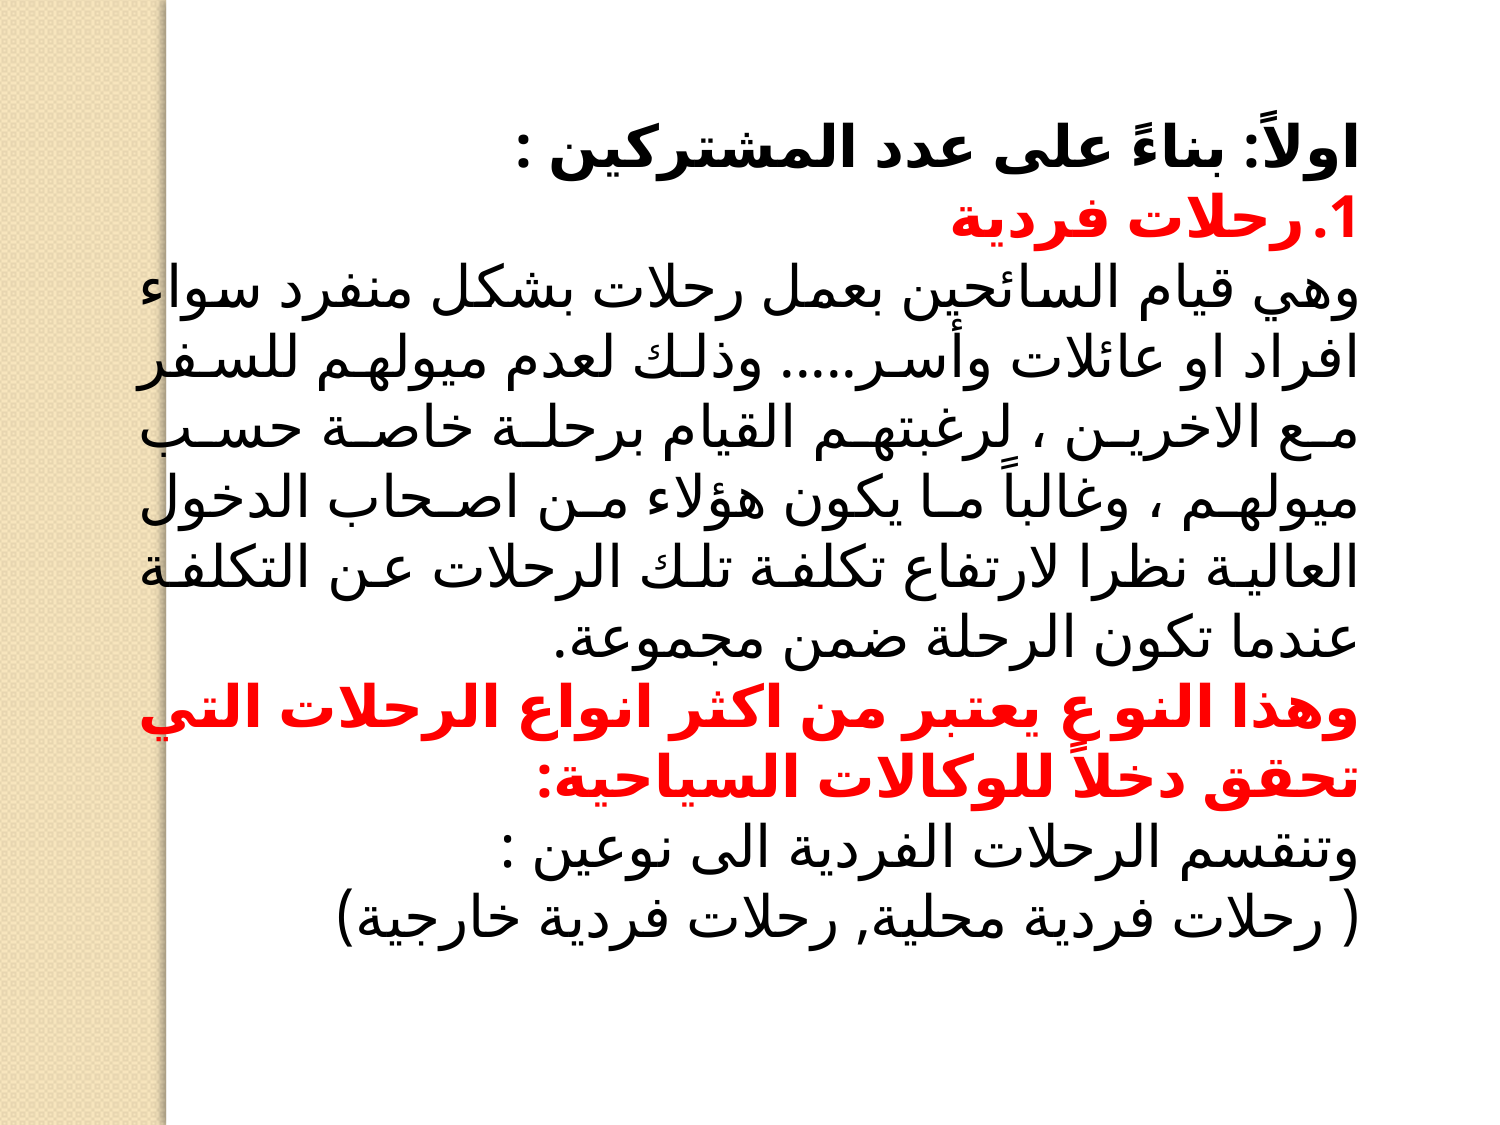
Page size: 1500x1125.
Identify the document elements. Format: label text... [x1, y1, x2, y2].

text_box اولاً: بناءً على عدد المشتركين : رحلات فردية وهي قيام السائحين بعمل رحلات بشكل منفرد سواء افراد او عائلات وأسر..... وذلك لعدم ميولهم للسفر مع الاخرين ، لرغبتهم القيام برحلة خاصة حسب ميولهم ، وغالباً ما يكون هؤلاء من اصحاب الدخول العالية نظرا لارتفاع تكلفة تلك الرحلات عن التكلفة عندما تكون الرحلة ضمن مجموعة. وهذا النو ع يعتبر من اكثر انواع الرحلات التي تحقق دخلاً للوكالات السياحية: وتنقسم الرحلات الفردية الى نوعين : ( رحلات فردية محلية, رحلات فردية خارجية) [123, 101, 1376, 1027]
